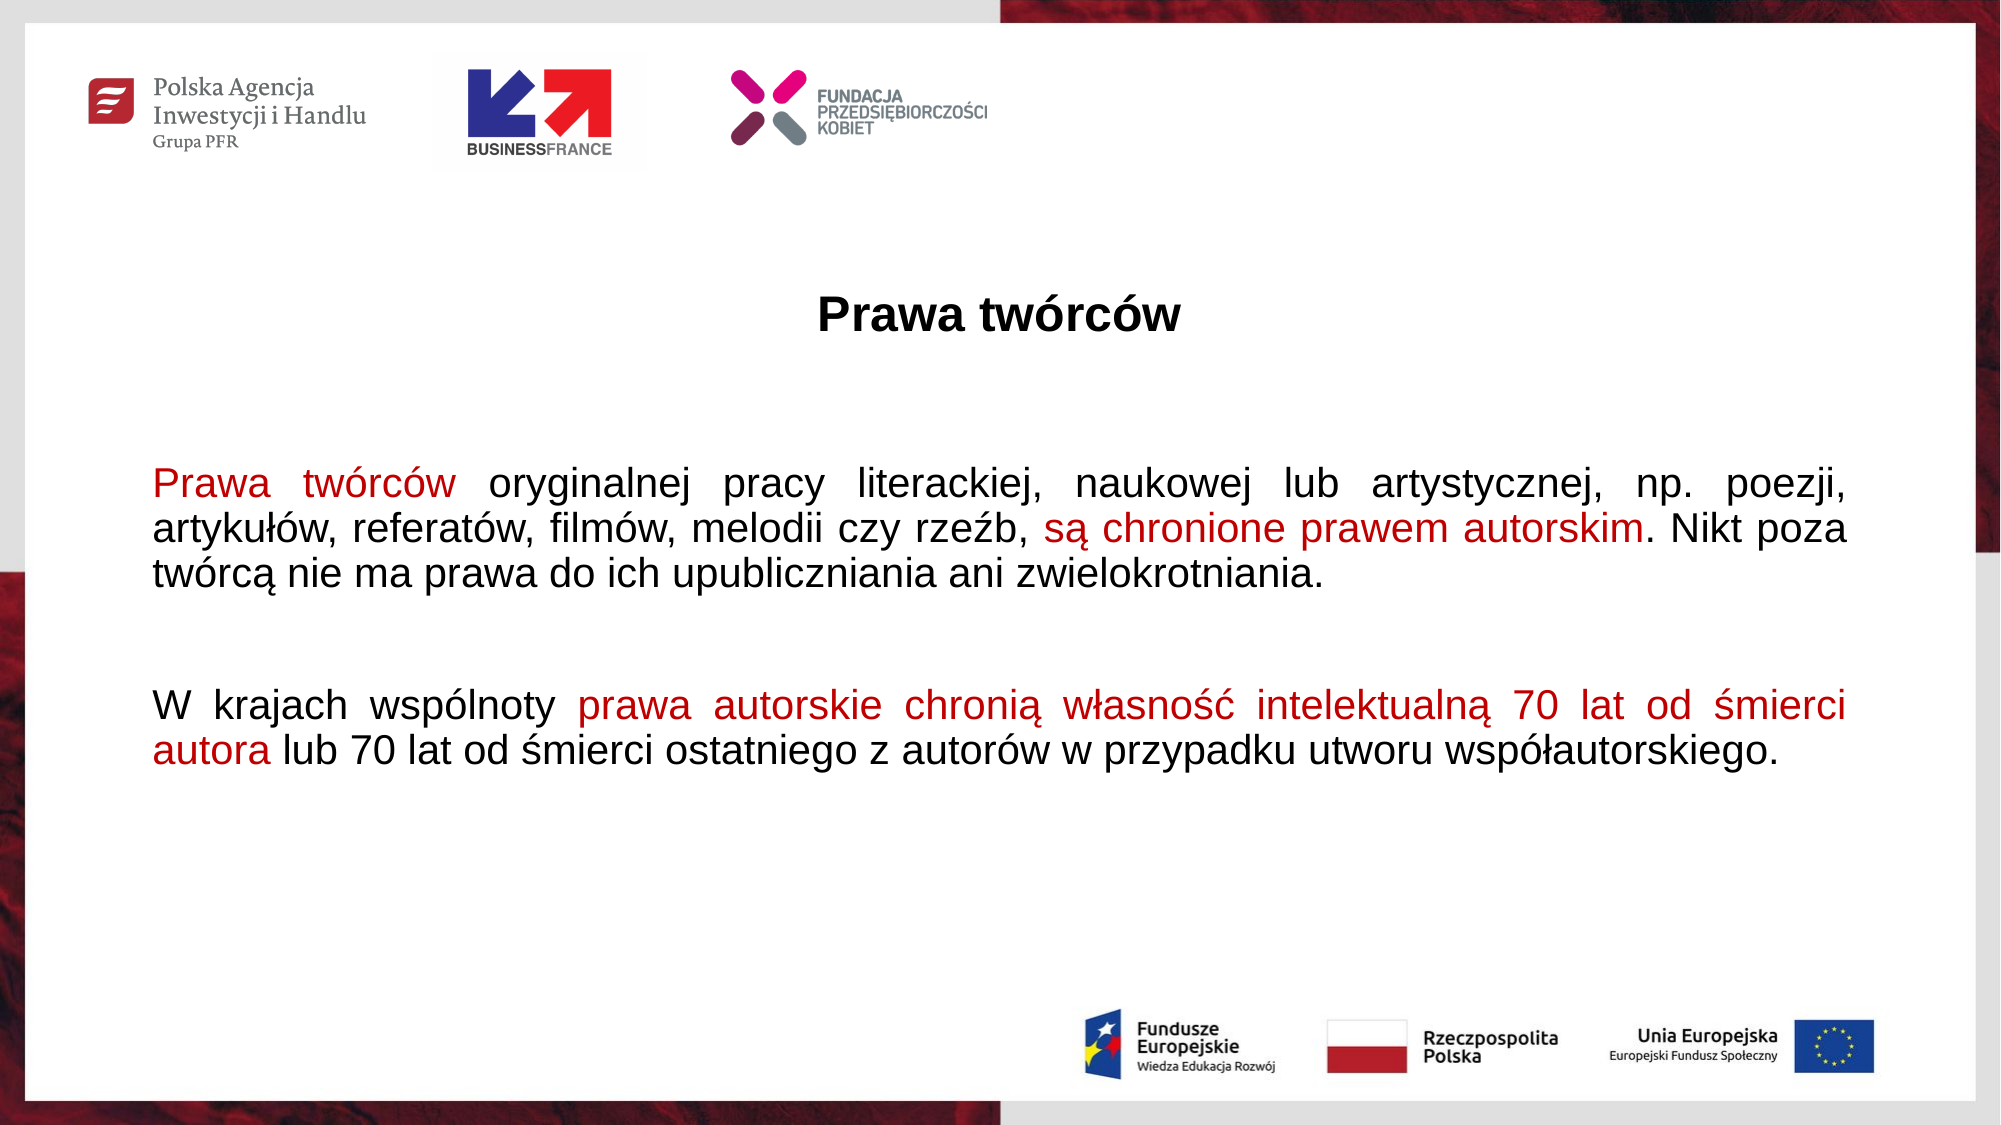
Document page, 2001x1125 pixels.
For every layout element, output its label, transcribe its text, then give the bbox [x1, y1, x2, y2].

title Prawa twórców [137, 206, 1863, 424]
list Prawa twórców oryginalnej pracy literackiej, naukowej lub artystycznej, np. poezji, artykułów, referatów, filmów, melodii czy rzeźb, są chronione prawem autorskim. Nikt poza twórcą nie ma prawa do ich upubliczniania ani zwielokrotniania. W krajach wspólnoty prawa autorskie chronią własność intelektualną 70 lat od śmierci autora lub 70 lat od śmierci ostatniego z autorów w przypadku utworu współautorskiego. [137, 454, 1863, 1125]
picture [0, 0, 2001, 1125]
